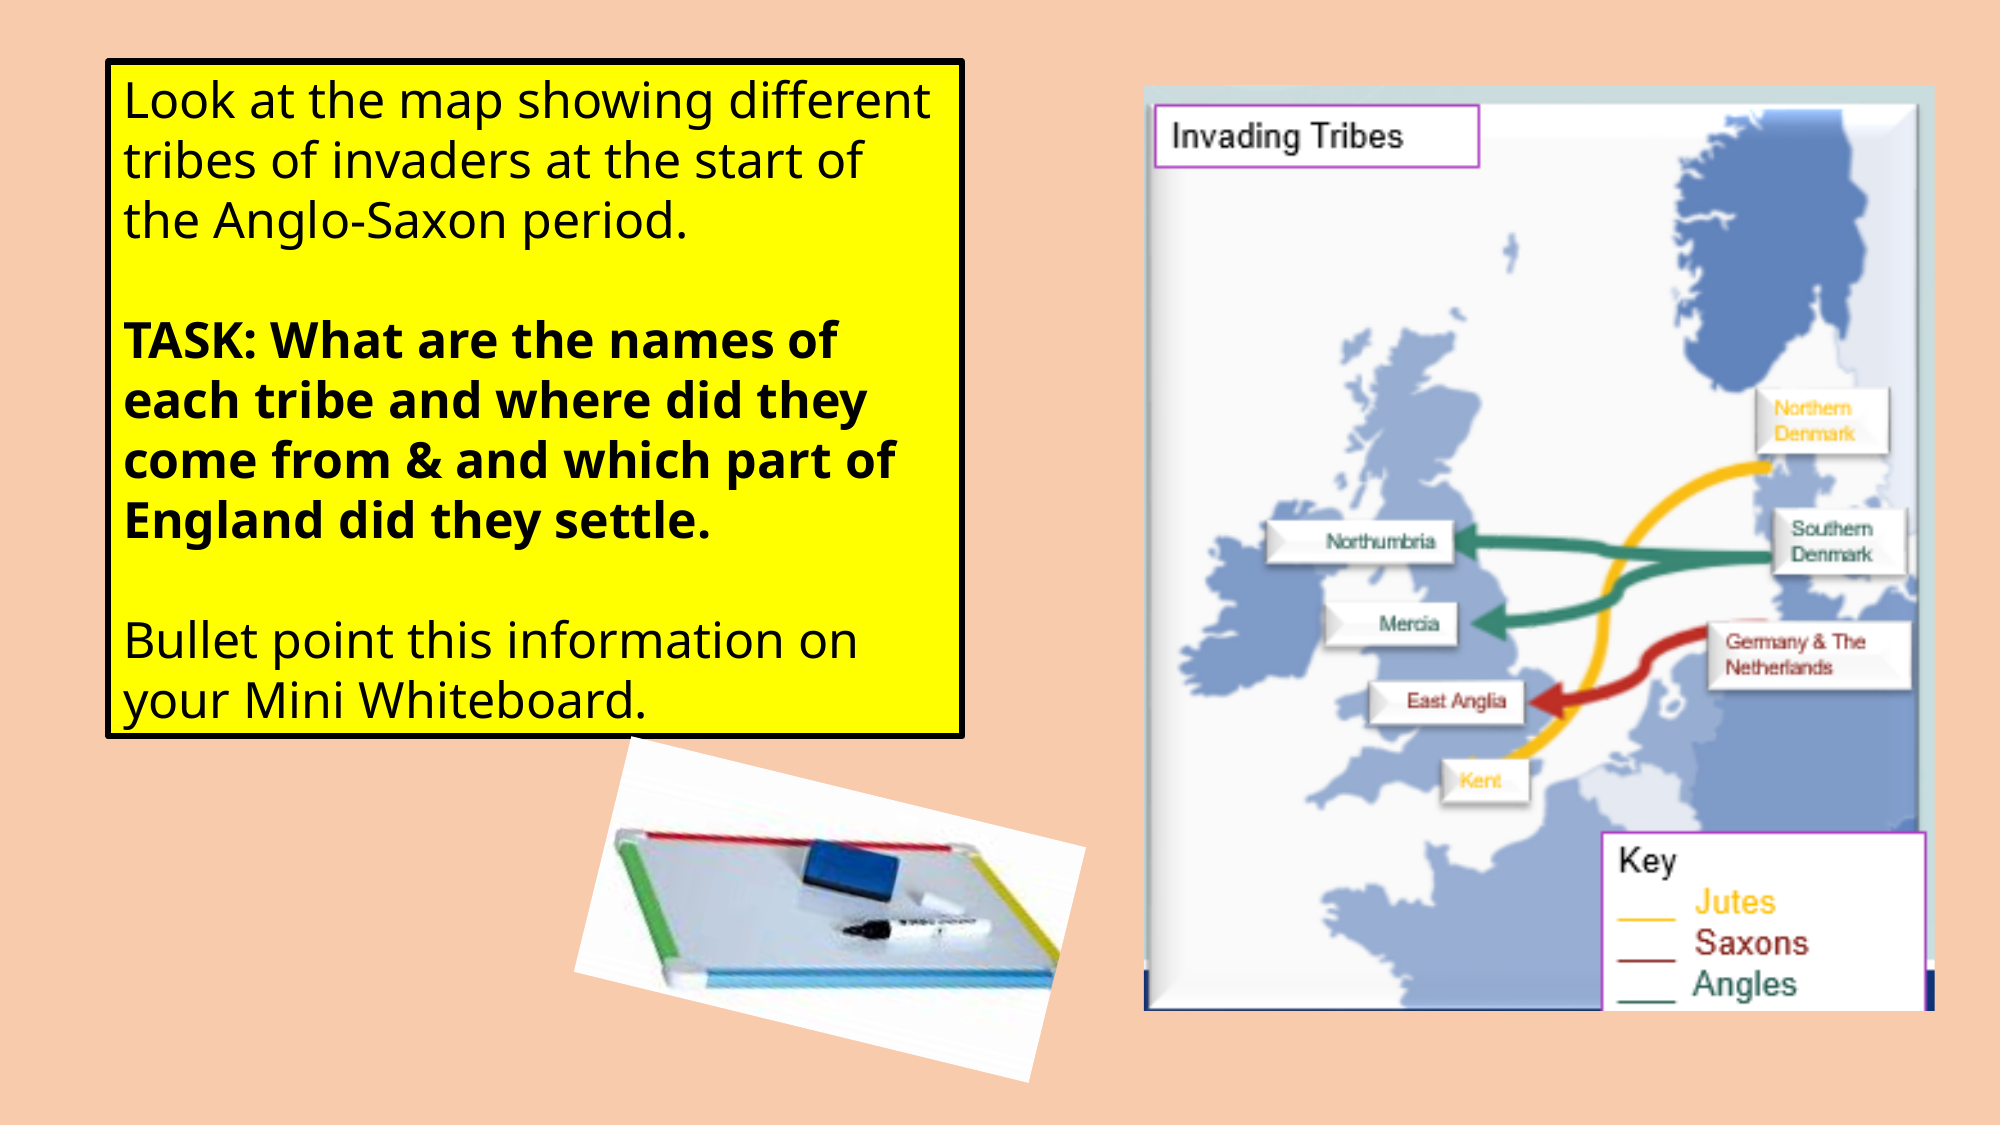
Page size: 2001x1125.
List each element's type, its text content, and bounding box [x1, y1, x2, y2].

picture [573, 736, 1087, 1083]
text_box Look at the map showing different tribes of invaders at the start of the Anglo-Saxon period. TASK: What are the names of each tribe and where did they come from & and which part of England did they settle. Bullet point this information on your Mini Whiteboard. [108, 61, 963, 737]
picture [1143, 85, 1935, 1011]
